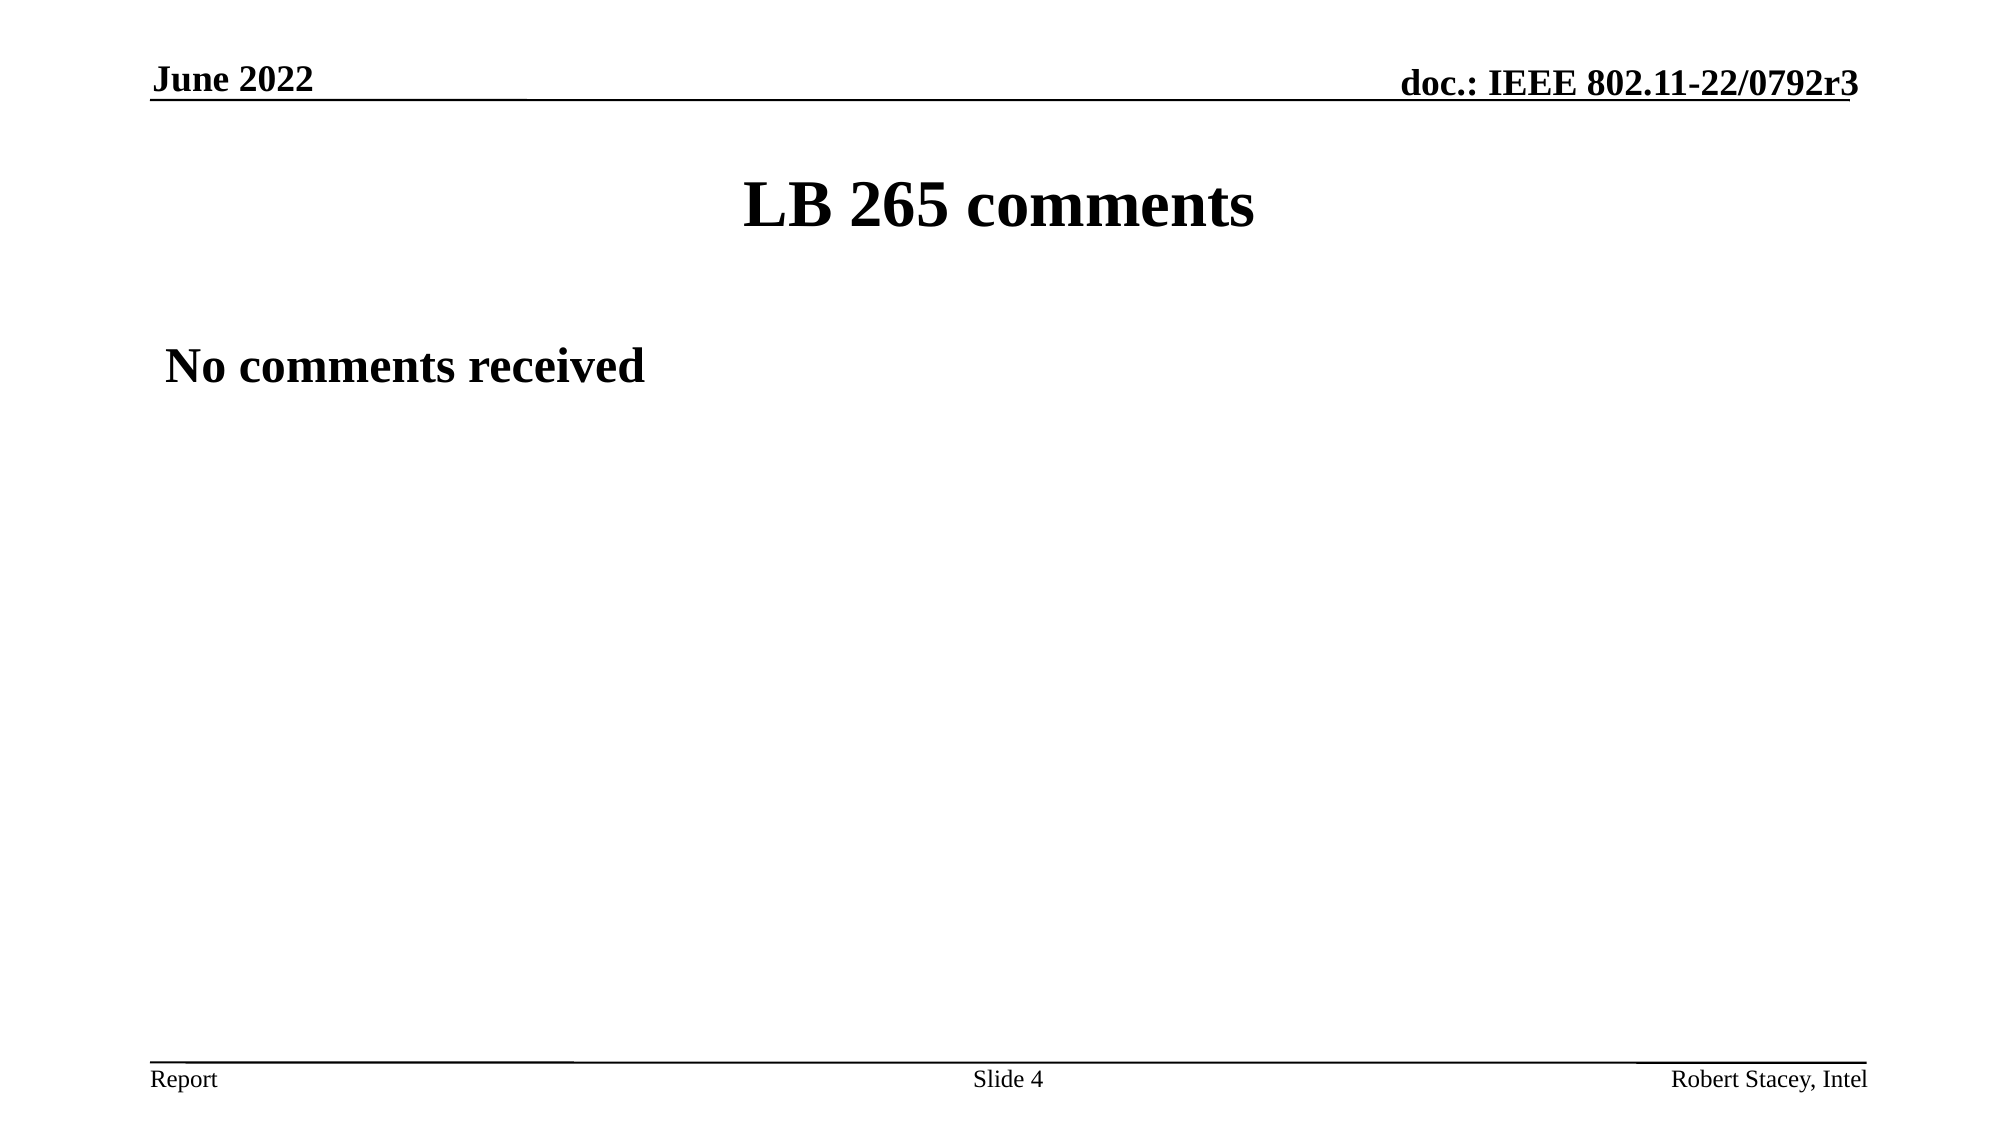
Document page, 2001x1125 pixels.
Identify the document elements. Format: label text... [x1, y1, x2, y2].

footer Robert Stacey, Intel [1171, 1061, 1869, 1093]
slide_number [152, 54, 563, 100]
list No comments received [149, 324, 1850, 1000]
slide_number Slide 4 [950, 1061, 1067, 1123]
title LB 265 comments [149, 112, 1850, 288]
